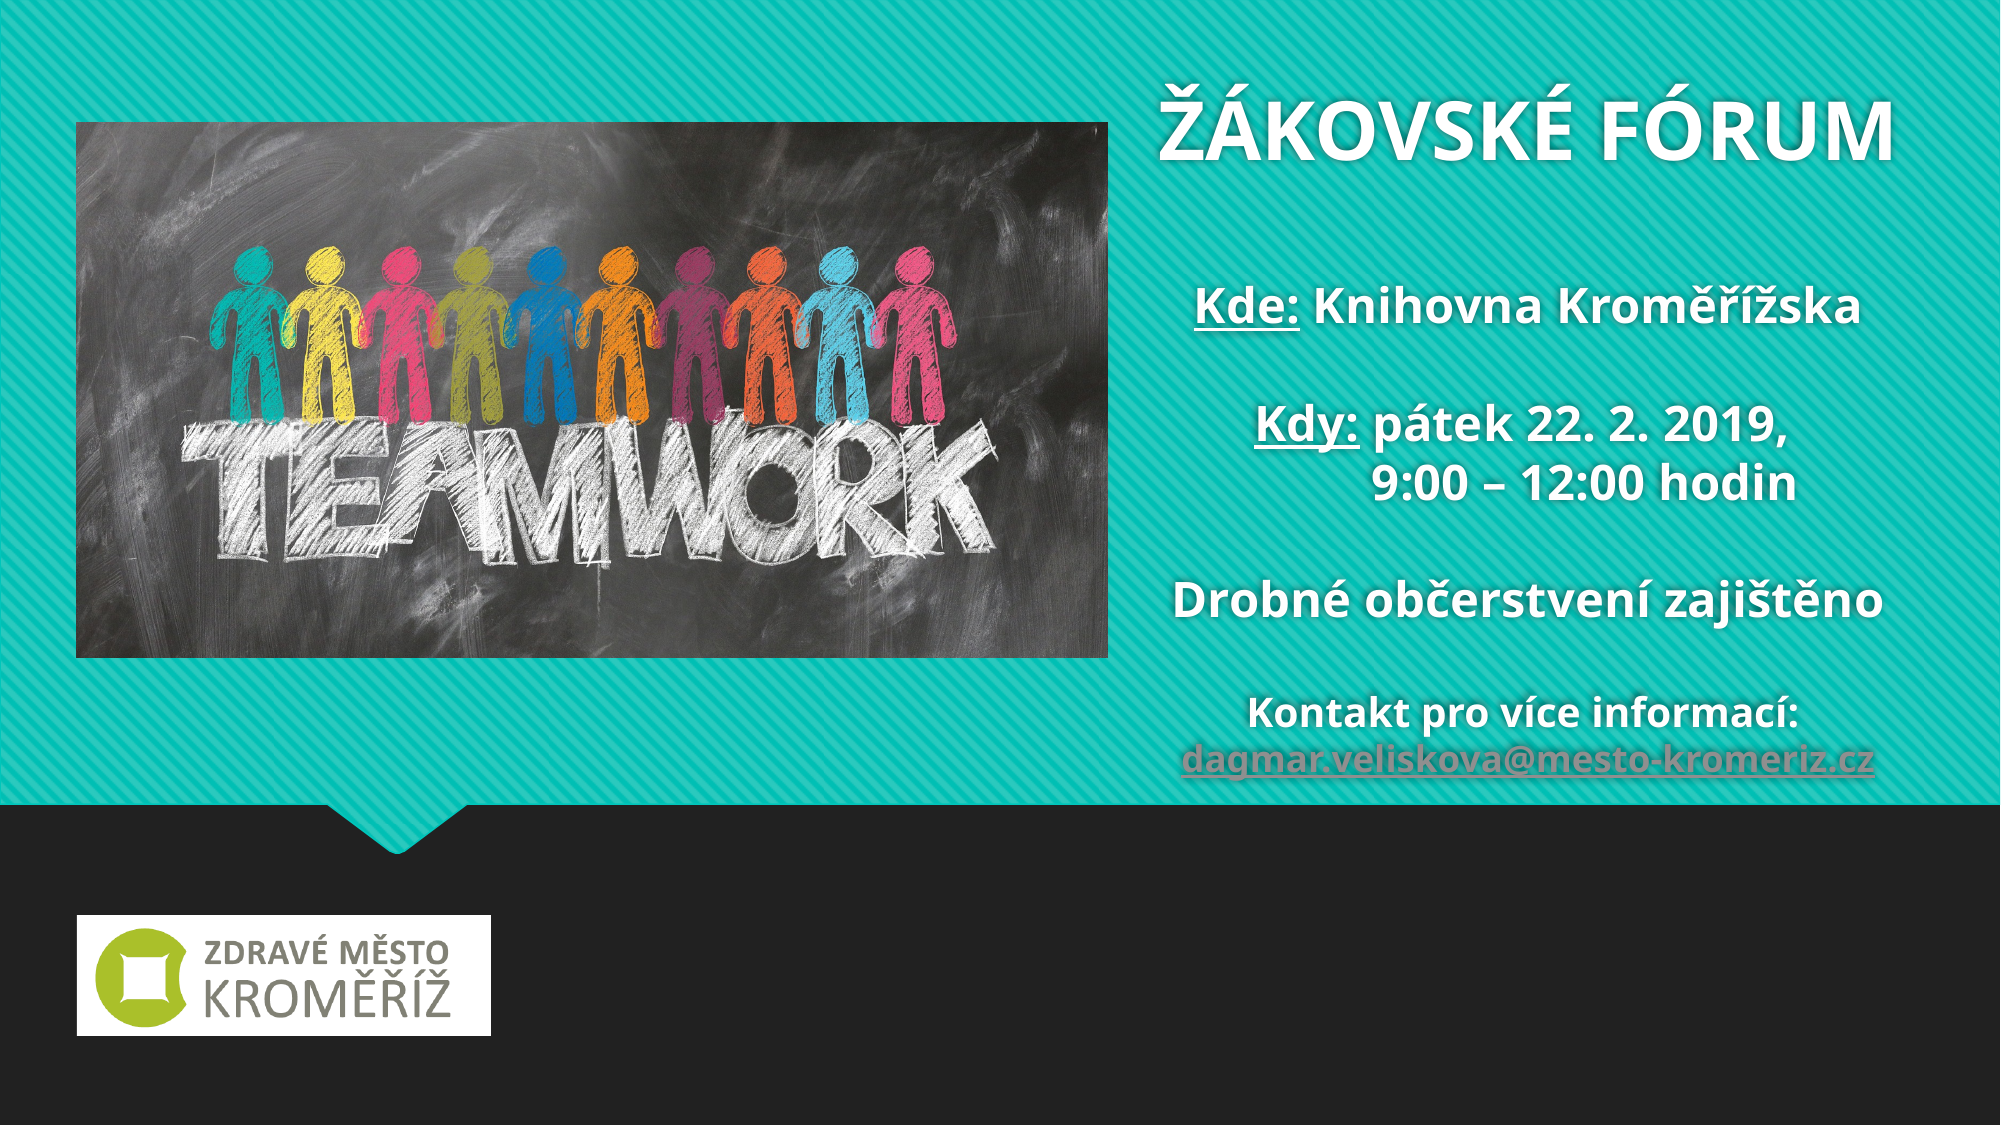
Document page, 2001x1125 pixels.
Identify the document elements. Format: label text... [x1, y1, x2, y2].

picture [76, 915, 492, 1037]
picture [76, 122, 1108, 659]
title ŽÁKOVSKÉ FÓRUM Kde: Knihovna Kroměřížska Kdy: pátek 22. 2. 2019, 9:00 – 12:00 hodin Drobné občerstvení zajištěno Kontakt pro více informací: dagmar.veliskova@mesto-kromeriz.cz [1138, 63, 1919, 794]
